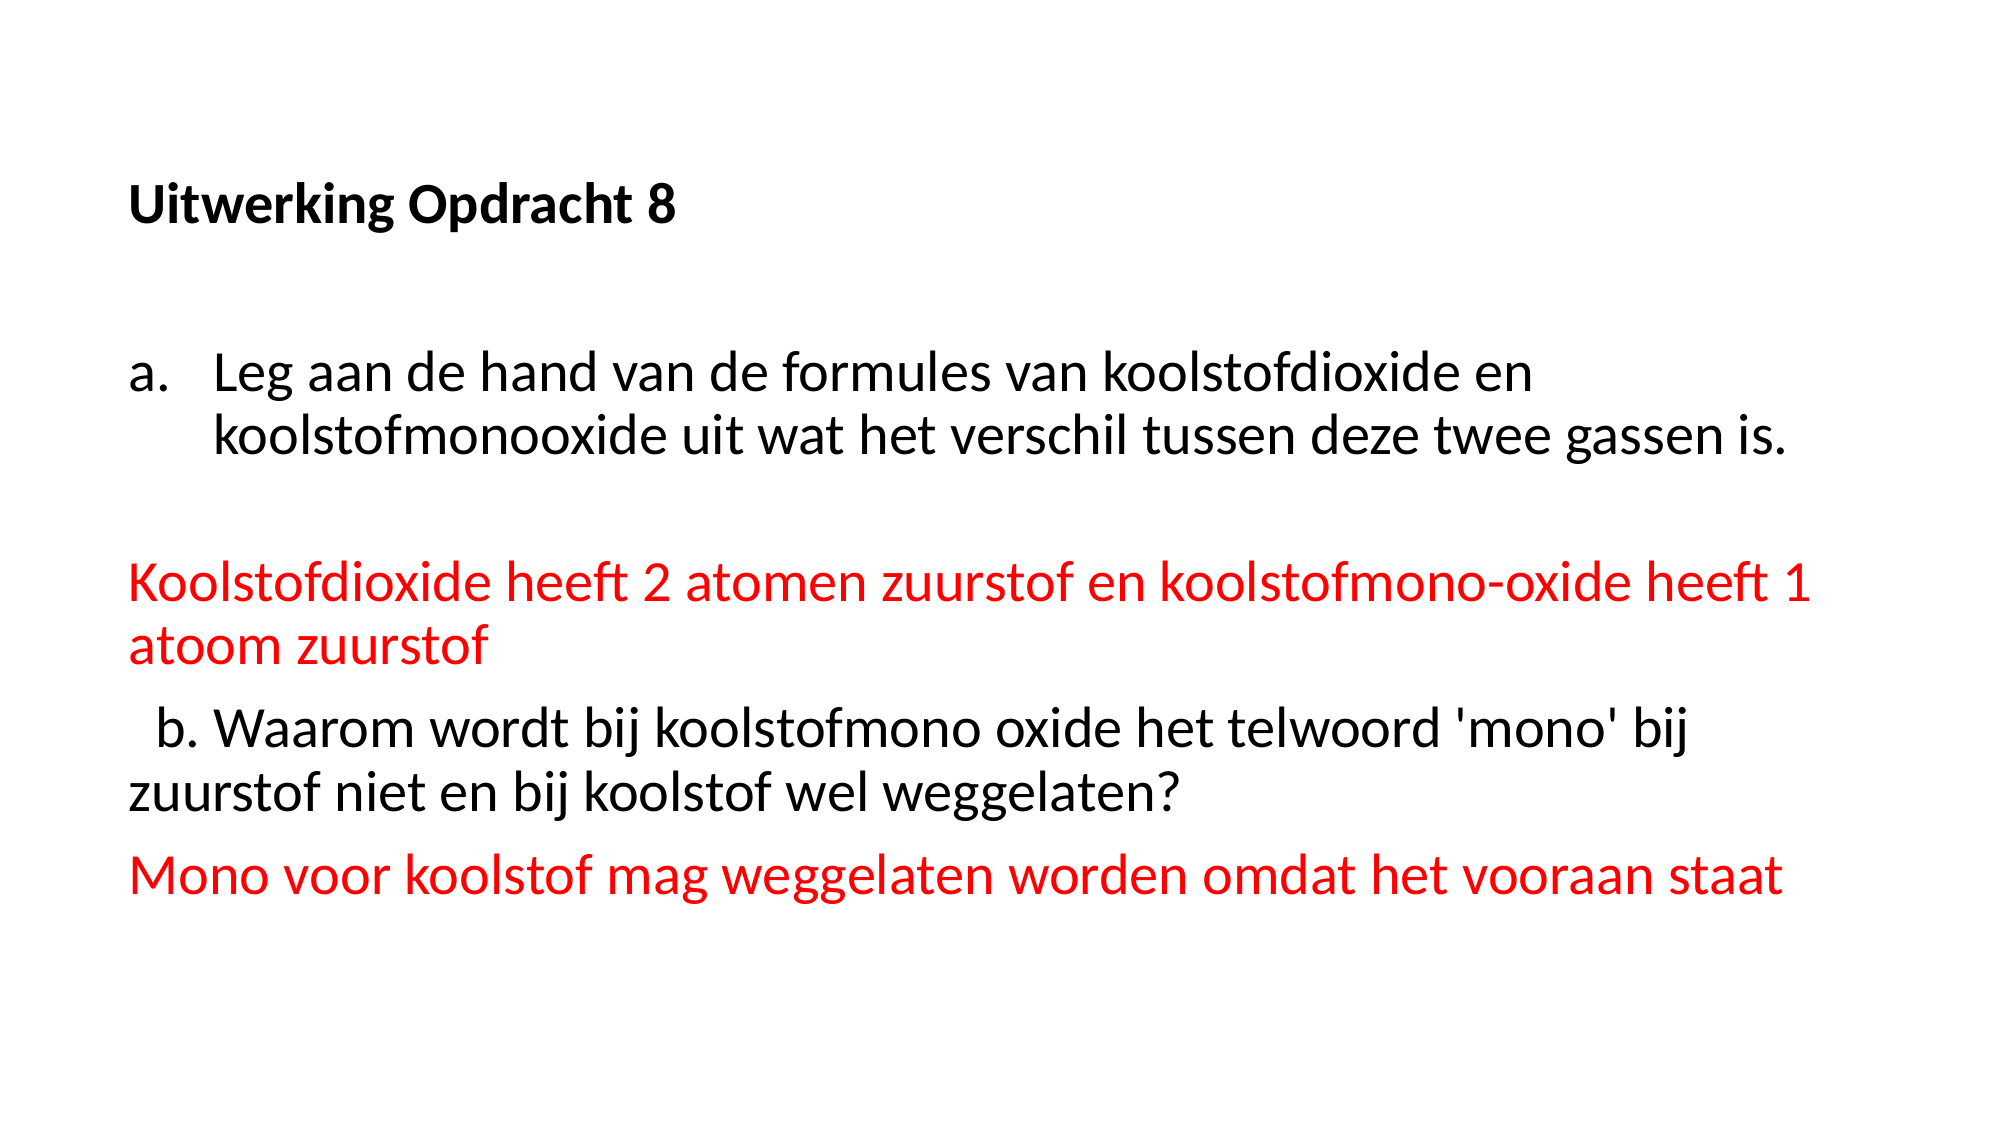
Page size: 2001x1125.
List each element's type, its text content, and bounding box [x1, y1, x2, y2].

list Uitwerking Opdracht 8 Leg aan de hand van de formules van koolstofdioxide en koolstofmonooxide uit wat het verschil tussen deze twee gassen is. Koolstofdioxide heeft 2 atomen zuurstof en koolstofmono-oxide heeft 1 atoom zuurstof b. Waarom wordt bij koolstofmono oxide het telwoord 'mono' bij zuurstof niet en bij koolstof wel weggelaten? Mono voor koolstof mag weggelaten worden omdat het vooraan staat [113, 166, 1839, 880]
